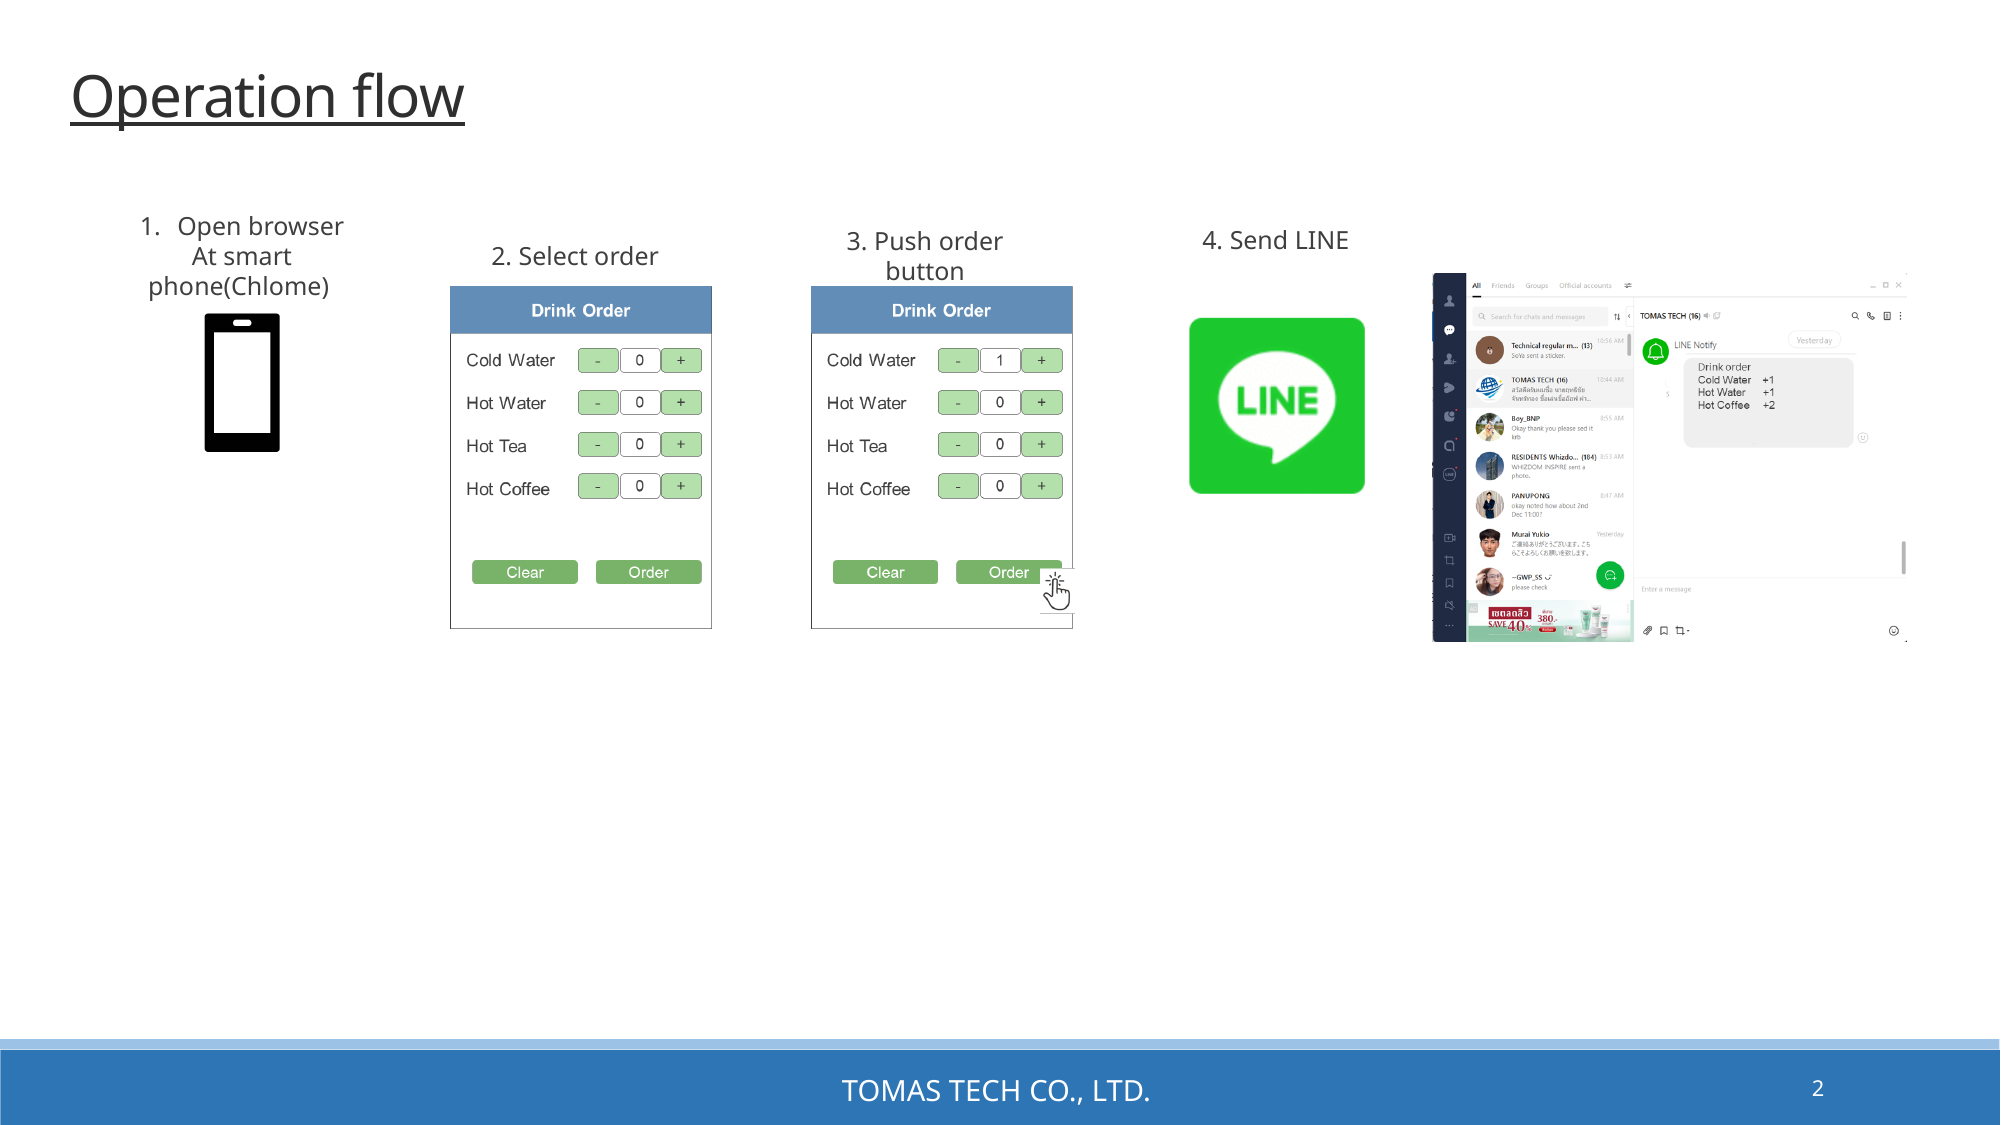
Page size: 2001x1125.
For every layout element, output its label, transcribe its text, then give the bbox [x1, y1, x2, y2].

text_box 4. Send LINE [1150, 222, 1402, 258]
picture [449, 285, 712, 630]
text_box 2. Select order [449, 238, 702, 273]
picture [166, 306, 318, 458]
text_box Operation flow [55, 27, 1945, 137]
slide_number 2 [1624, 1059, 1840, 1120]
picture [1431, 272, 1907, 643]
picture [1181, 312, 1371, 504]
text_box 3. Push order button [799, 238, 1051, 273]
footer TOMAS TECH Co., Ltd. [604, 1059, 1396, 1120]
picture [811, 285, 1076, 630]
text_box Open browser At smart phone(Chlome) [116, 238, 368, 273]
